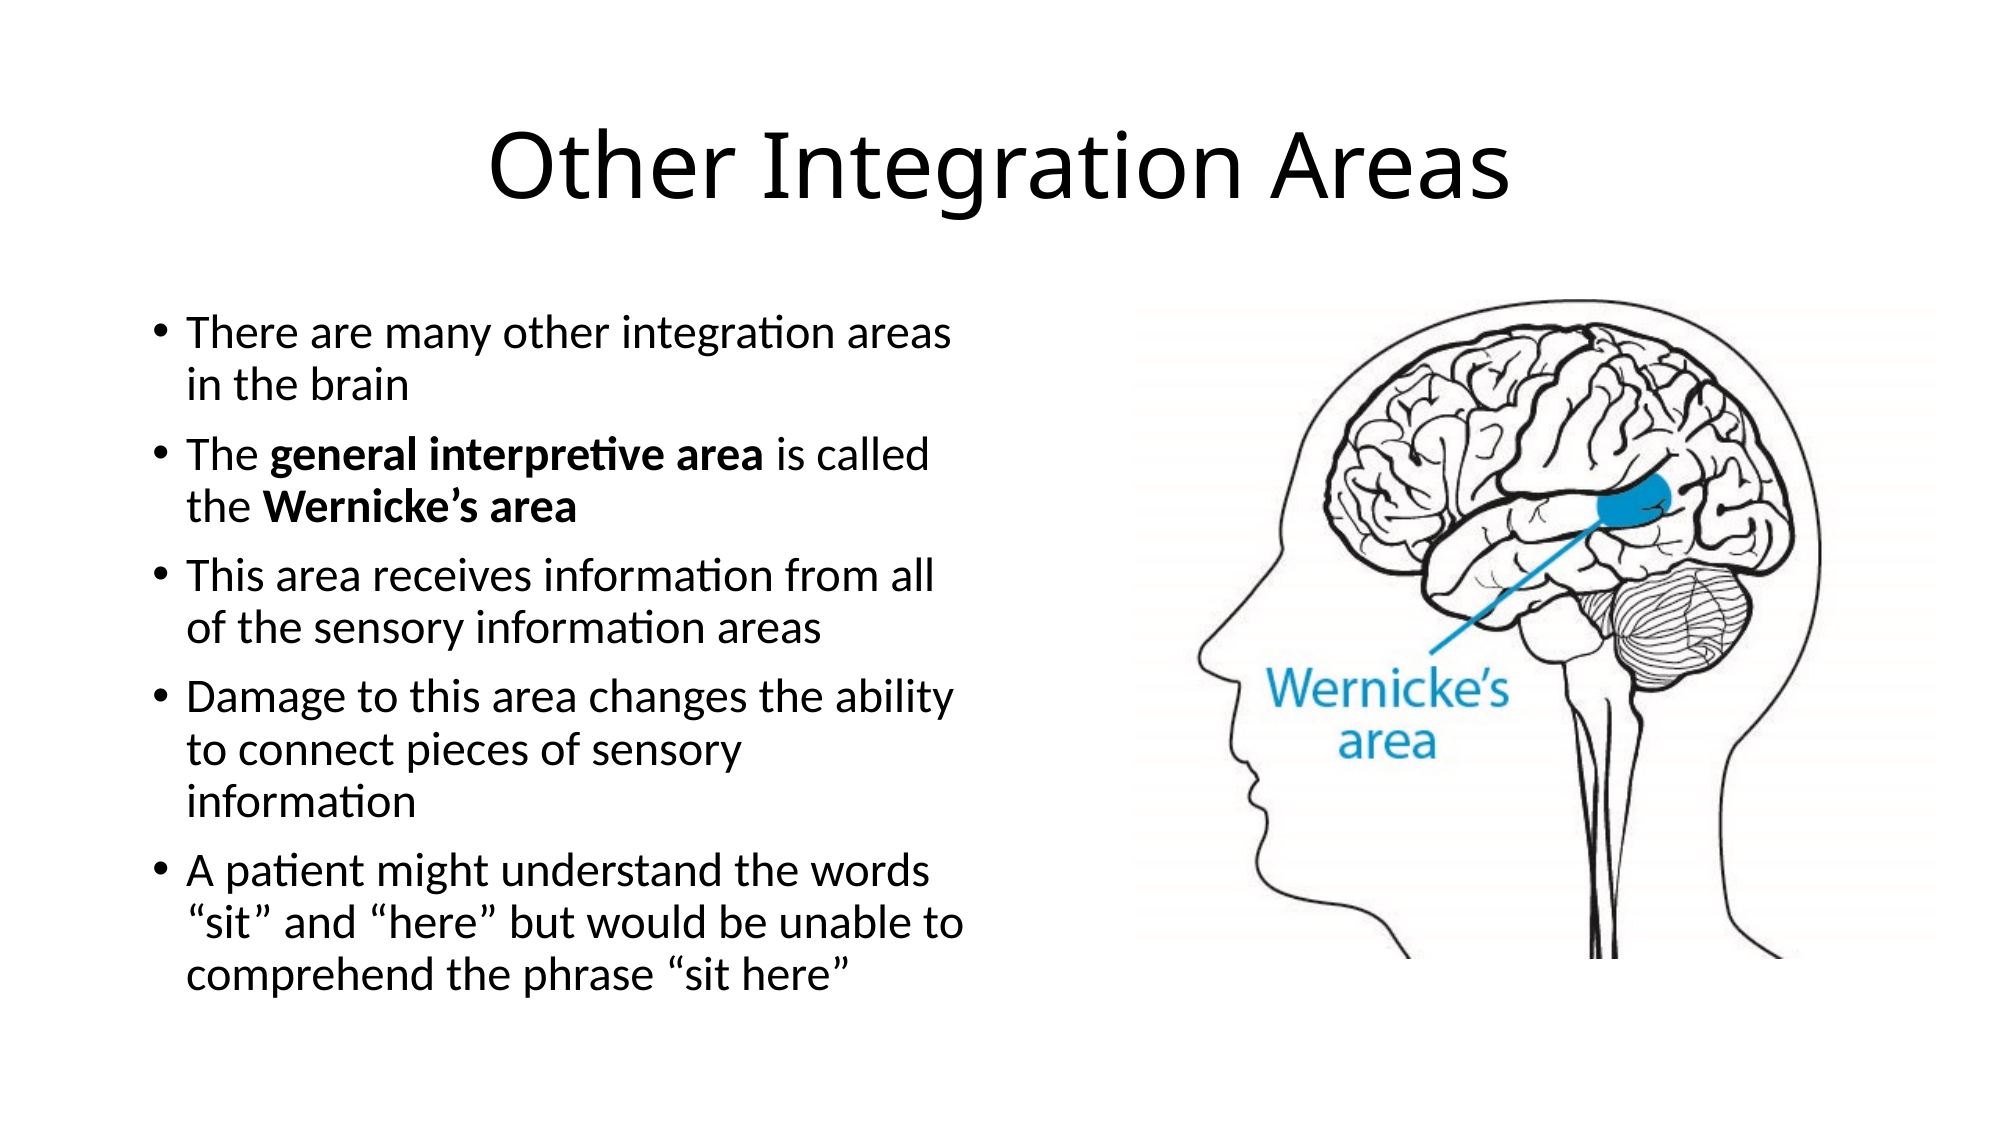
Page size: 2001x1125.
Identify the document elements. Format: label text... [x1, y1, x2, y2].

title Other Integration Areas [137, 59, 1863, 278]
picture [1133, 299, 1936, 959]
list There are many other integration areas in the brain The general interpretive area is called the Wernicke’s area This area receives information from all of the sensory information areas Damage to this area changes the ability to connect pieces of sensory information A patient might understand the words “sit” and “here” but would be unable to comprehend the phrase “sit here” [137, 299, 988, 1014]
